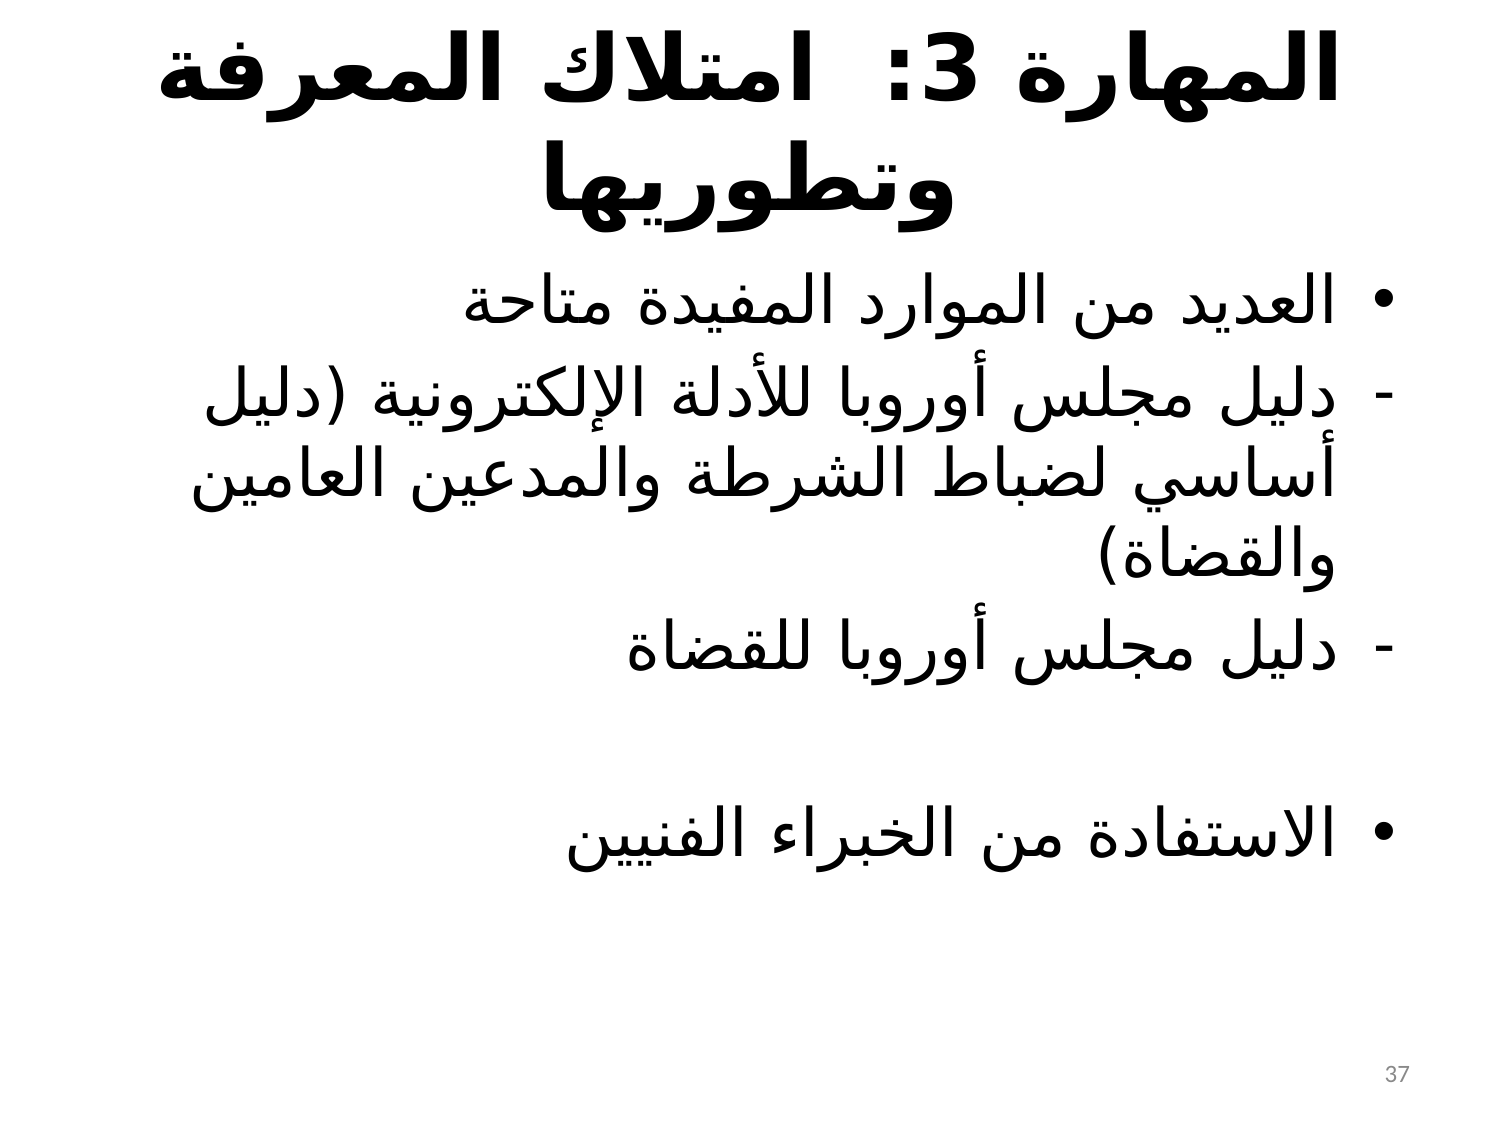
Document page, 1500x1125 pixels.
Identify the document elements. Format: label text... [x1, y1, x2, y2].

title المهارة 3: امتلاك المعرفة وتطوريها [75, 24, 1425, 213]
text_box العديد من الموارد المفيدة متاحة دليل مجلس أوروبا للأدلة الإلكترونية (دليل أساسي لضباط الشرطة والمدعين العامين والقضاة) دليل مجلس أوروبا للقضاة الاستفادة من الخبراء الفنيين [89, 249, 1411, 1125]
slide_number 37 [1074, 1042, 1425, 1103]
